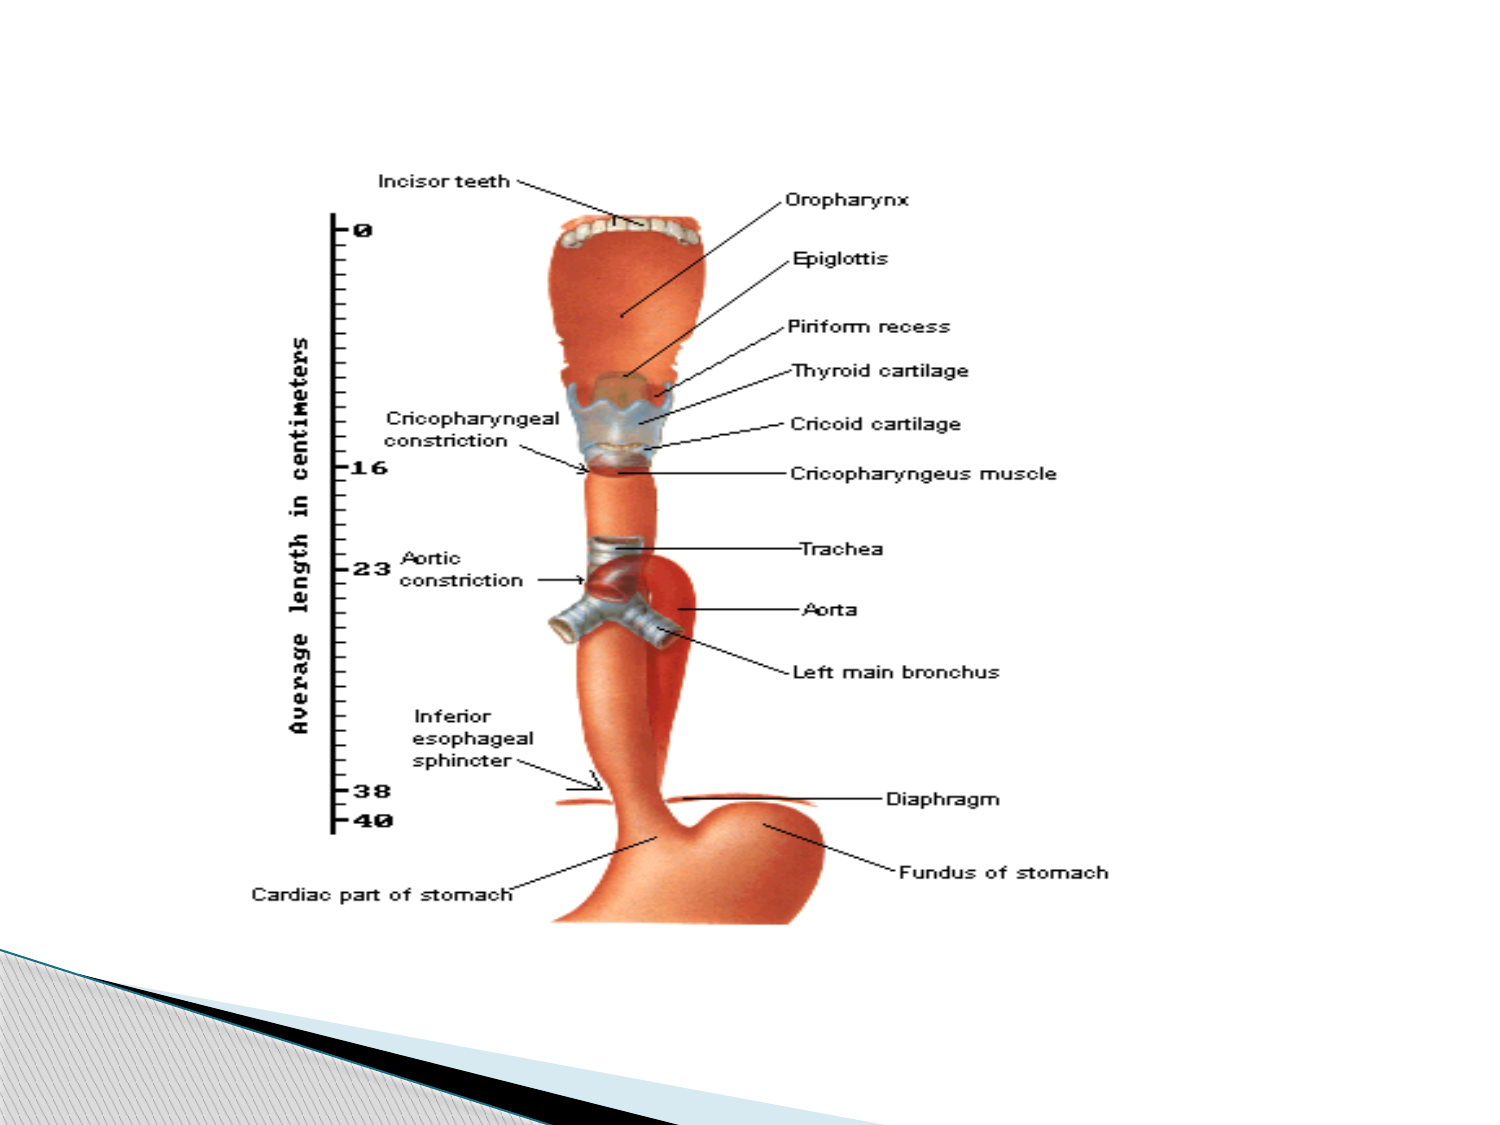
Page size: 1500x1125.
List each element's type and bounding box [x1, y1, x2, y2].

list [224, 162, 1151, 949]
